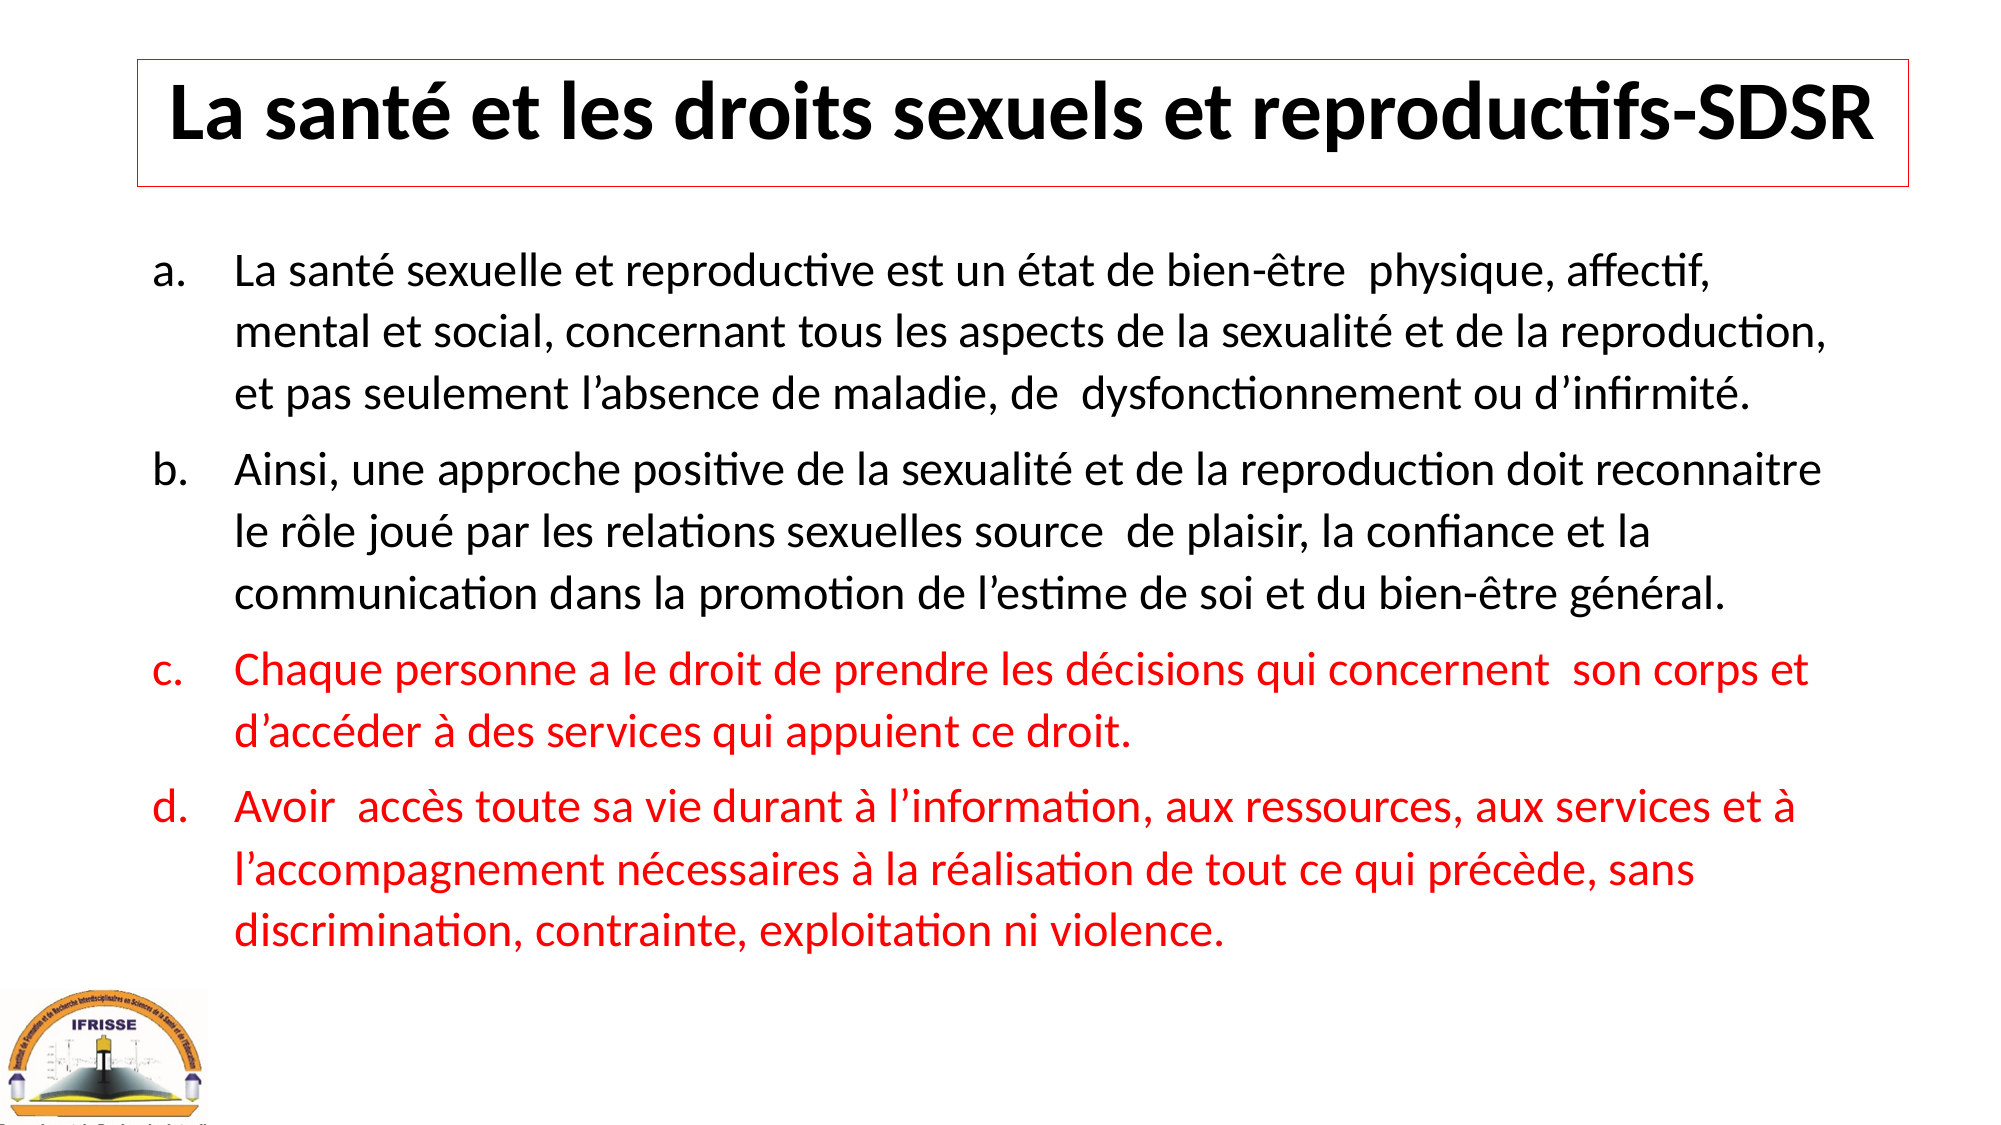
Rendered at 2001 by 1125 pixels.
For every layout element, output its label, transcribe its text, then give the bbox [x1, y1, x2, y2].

picture [0, 988, 208, 1125]
title La santé et les droits sexuels et reproductifs-SDSR [137, 59, 1909, 187]
list La santé sexuelle et reproductive est un état de bien-être physique, affectif, mental et social, concernant tous les aspects de la sexualité et de la reproduction, et pas seulement l’absence de maladie, de dysfonctionnement ou d’infirmité. Ainsi, une approche positive de la sexualité et de la reproduction doit reconnaitre le rôle joué par les relations sexuelles source de plaisir, la confiance et la communication dans la promotion de l’estime de soi et du bien-être général. Chaque personne a le droit de prendre les décisions qui concernent son corps et d’accéder à des services qui appuient ce droit. Avoir accès toute sa vie durant à l’information, aux ressources, aux services et à l’accompagnement nécessaires à la réalisation de tout ce qui précède, sans discrimination, contrainte, exploitation ni violence. [137, 226, 1863, 1014]
